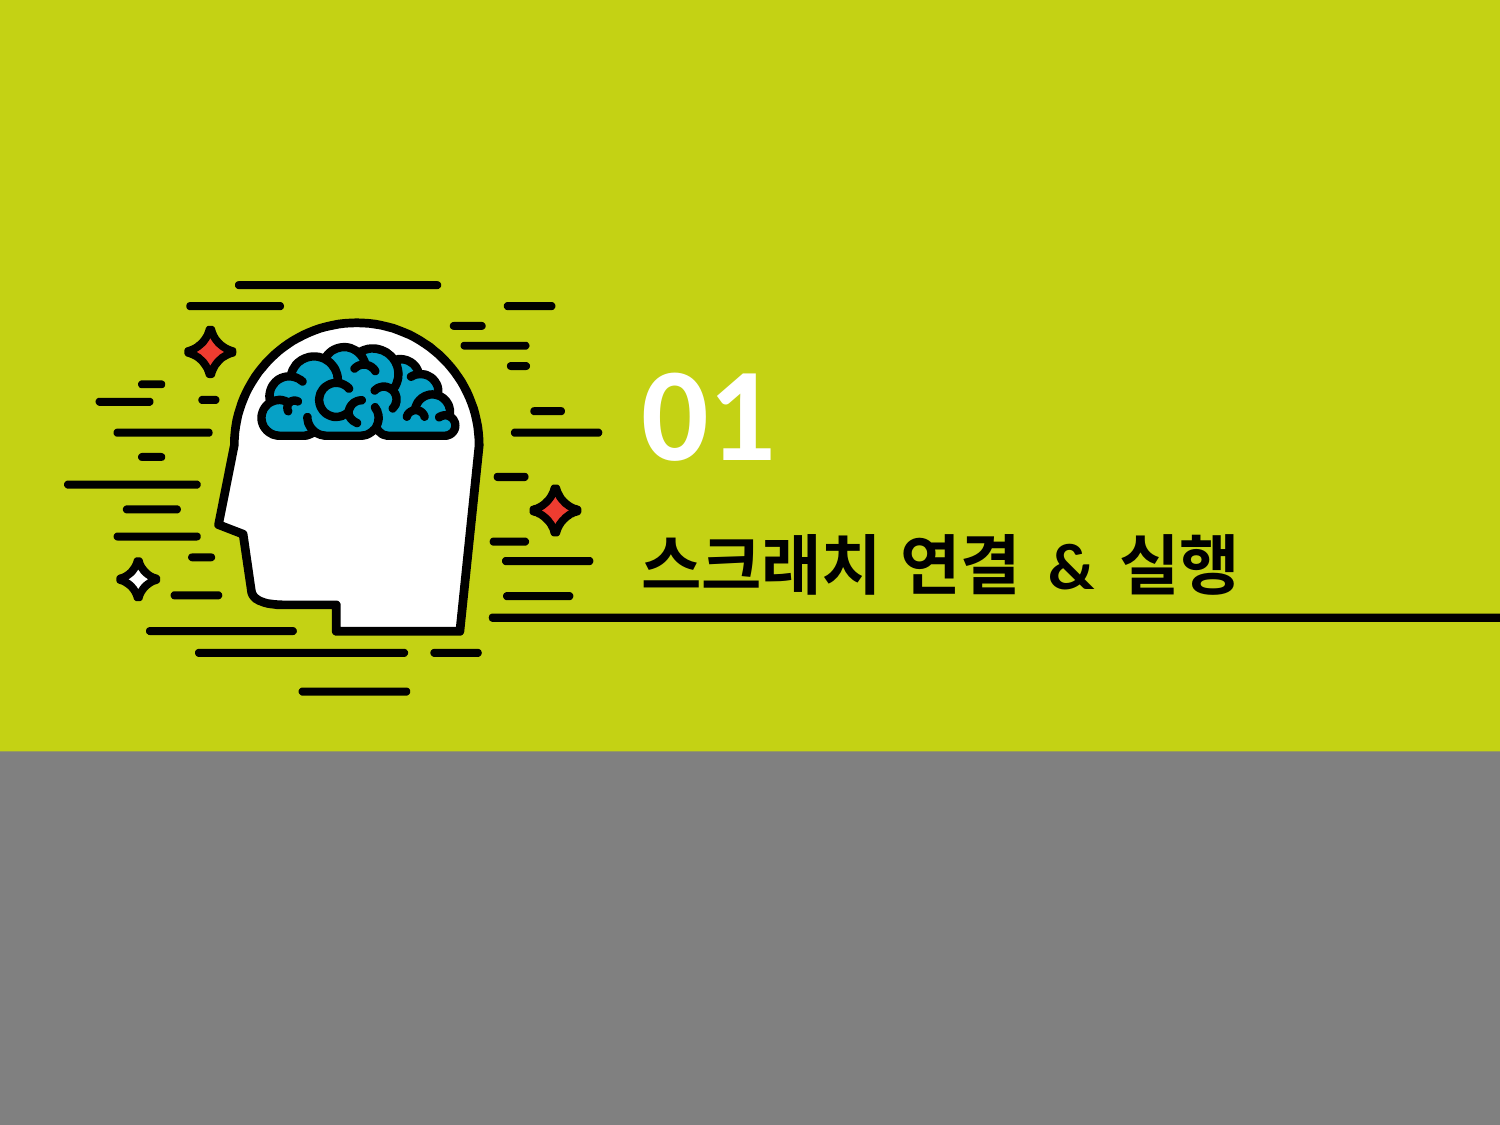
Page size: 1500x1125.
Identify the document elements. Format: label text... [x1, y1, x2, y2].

list 스크래치 연결 & 실행 [626, 515, 1442, 612]
list 01 [626, 319, 1134, 495]
